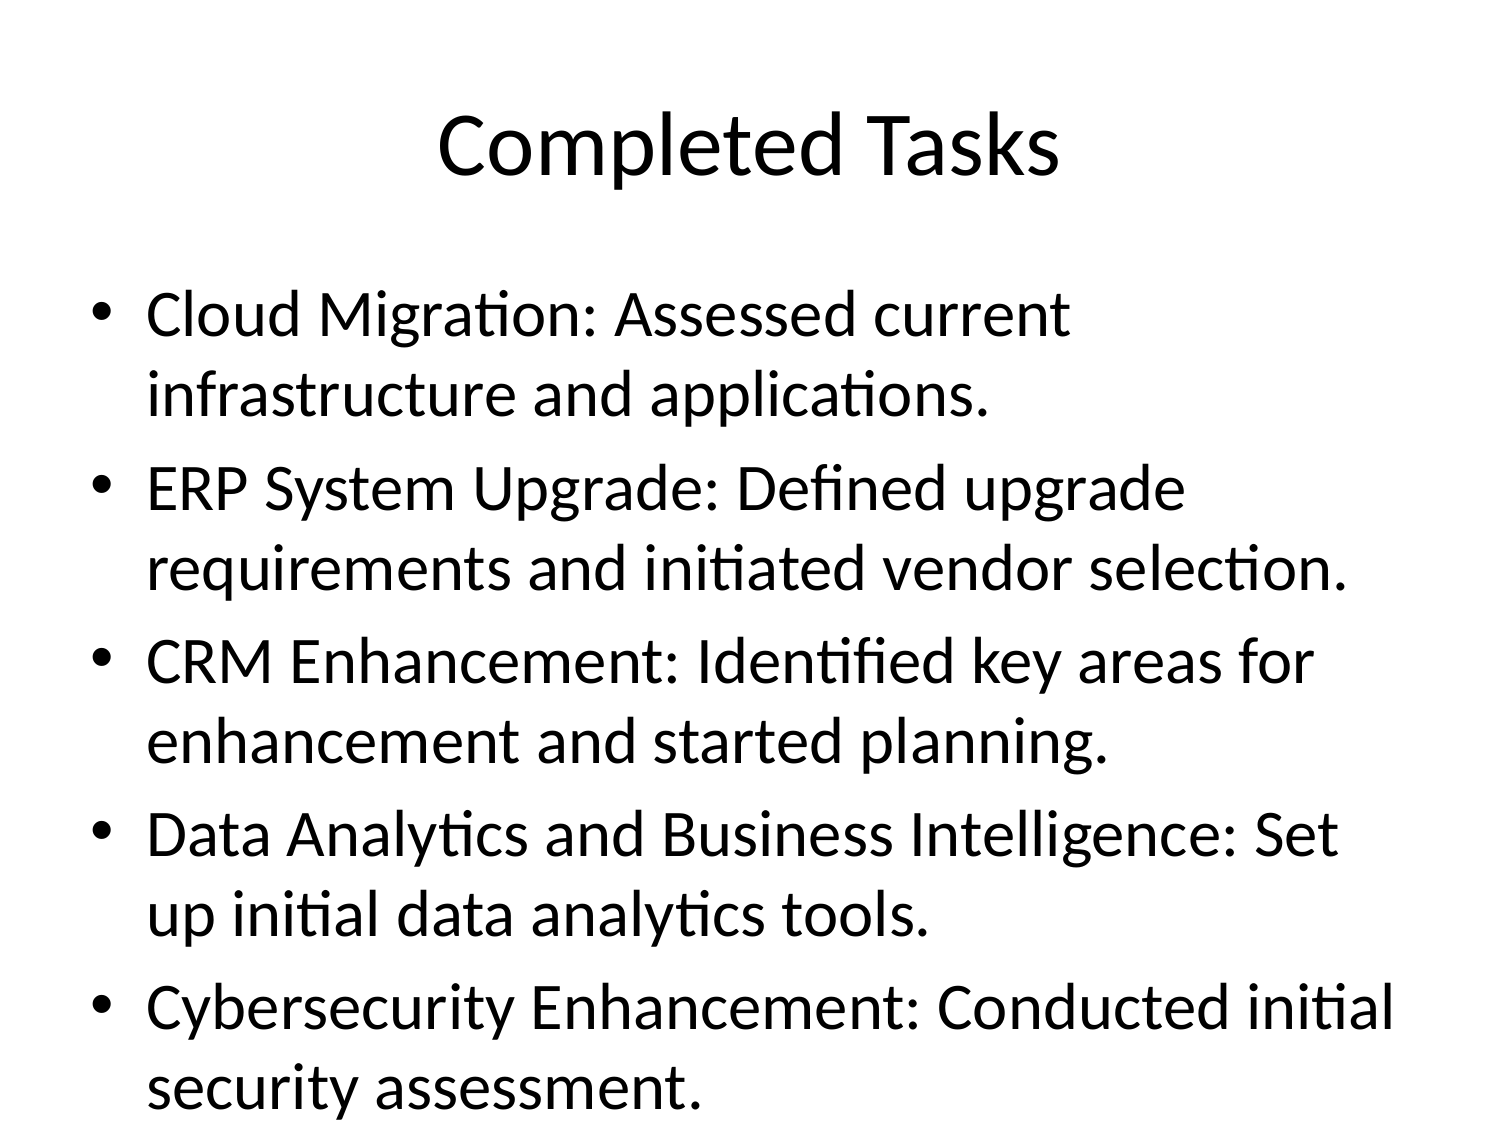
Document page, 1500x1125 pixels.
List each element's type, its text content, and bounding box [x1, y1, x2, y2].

list Cloud Migration: Assessed current infrastructure and applications. ERP System Upgrade: Defined upgrade requirements and initiated vendor selection. CRM Enhancement: Identified key areas for enhancement and started planning. Data Analytics and Business Intelligence: Set up initial data analytics tools. Cybersecurity Enhancement: Conducted initial security assessment. Digital Workplace Transformation: Started evaluating collaboration tools. [75, 262, 1425, 1005]
title Completed Tasks [75, 45, 1425, 233]
